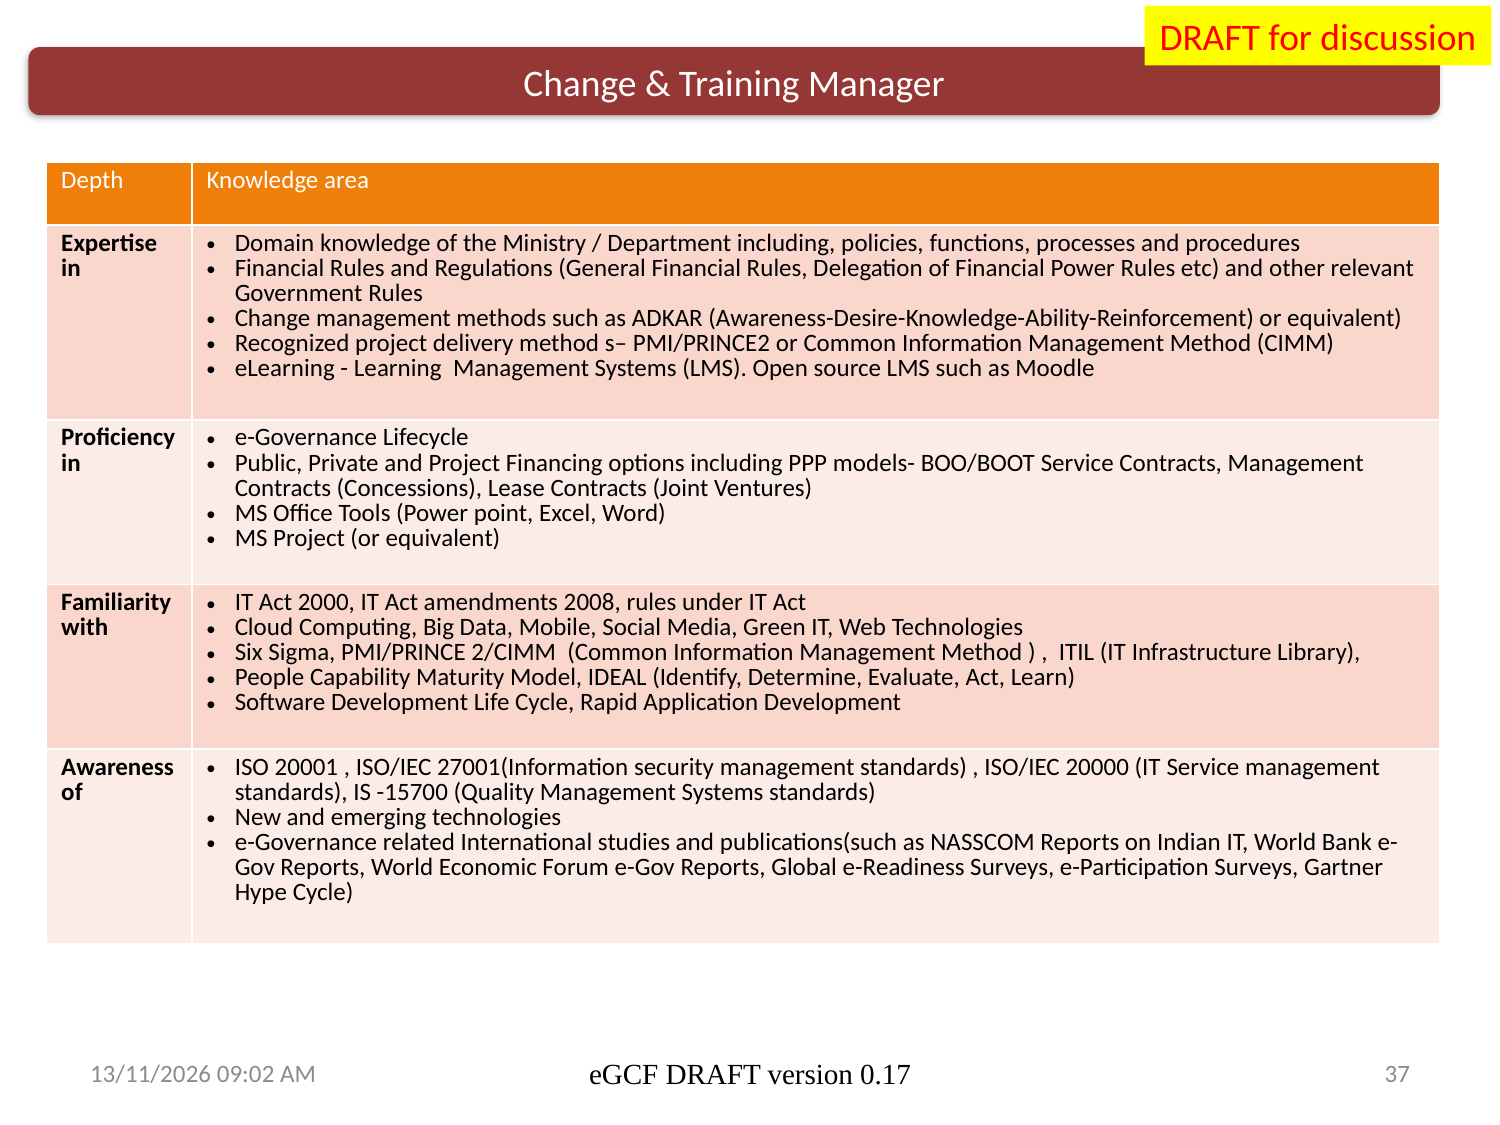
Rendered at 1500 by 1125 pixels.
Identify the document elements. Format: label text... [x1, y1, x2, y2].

table_cell Proficiency in [47, 421, 191, 584]
table_cell IT Act 2000, IT Act amendments 2008, rules under IT Act Cloud Computing, Big Data, Mobile, Social Media, Green IT, Web Technologies Six Sigma, PMI/PRINCE 2/CIMM (Common Information Management Method ) , ITIL (IT Infrastructure Library), People Capability Maturity Model, IDEAL (Identify, Determine, Evaluate, Act, Learn) Software Development Life Cycle, Rapid Application Development [193, 585, 1439, 748]
table_cell e-Governance Lifecycle Public, Private and Project Financing options including PPP models- BOO/BOOT Service Contracts, Management Contracts (Concessions), Lease Contracts (Joint Ventures) MS Office Tools (Power point, Excel, Word) MS Project (or equivalent) [193, 421, 1439, 584]
table_cell Domain knowledge of the Ministry / Department including, policies, functions, processes and procedures Financial Rules and Regulations (General Financial Rules, Delegation of Financial Power Rules etc) and other relevant Government Rules Change management methods such as ADKAR (Awareness-Desire-Knowledge-Ability-Reinforcement) or equivalent) Recognized project delivery method s– PMI/PRINCE2 or Common Information Management Method (CIMM) eLearning - Learning Management Systems (LMS). Open source LMS such as Moodle [193, 226, 1439, 419]
table_cell Expertise in [47, 226, 191, 419]
table_cell ISO 20001 , ISO/IEC 27001(Information security management standards) , ISO/IEC 20000 (IT Service management standards), IS -15700 (Quality Management Systems standards) New and emerging technologies e-Governance related International studies and publications(such as NASSCOM Reports on Indian IT, World Bank e-Gov Reports, World Economic Forum e-Gov Reports, Global e-Readiness Surveys, e-Participation Surveys, Gartner Hype Cycle) [193, 750, 1439, 943]
table_header Depth [47, 163, 191, 224]
table_header Knowledge area [193, 163, 1439, 224]
table_cell Awareness of [47, 750, 191, 943]
text_box Change & Training Manager [27, 46, 1441, 116]
slide_number 37 [1074, 1042, 1425, 1103]
text_box DRAFT for discussion [1144, 5, 1492, 66]
footer eGCF DRAFT version 0.17 [512, 1042, 988, 1103]
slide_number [75, 1042, 425, 1103]
table_cell Familiarity with [47, 585, 191, 748]
